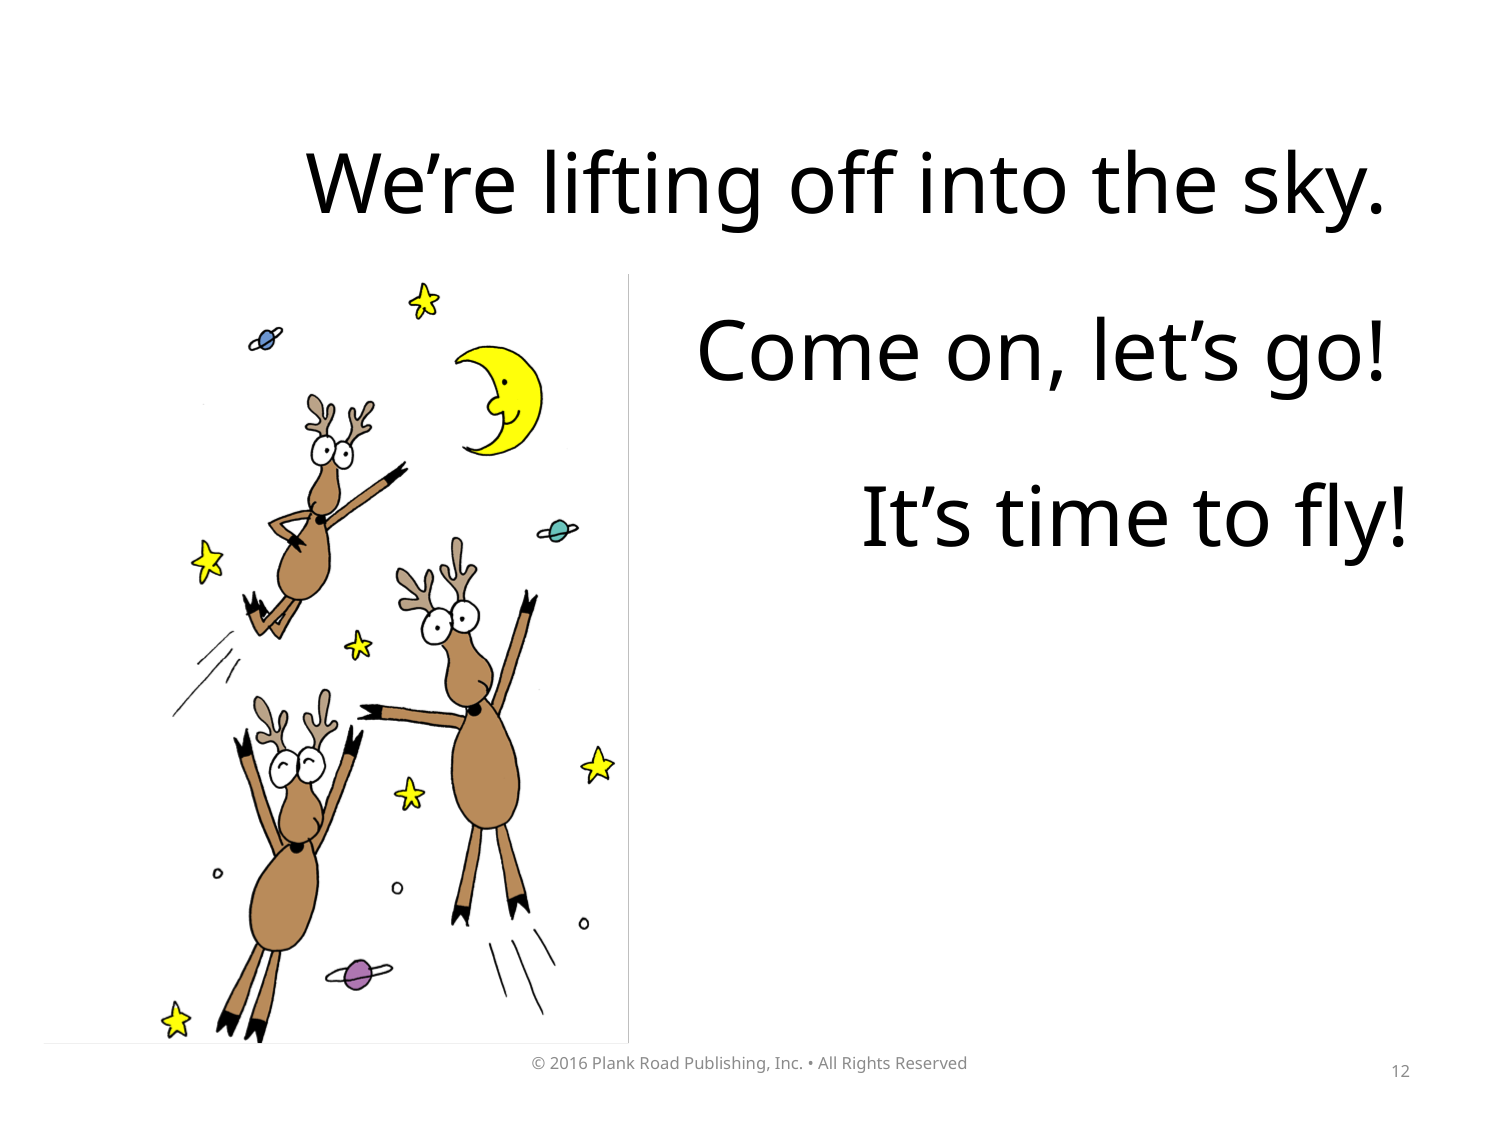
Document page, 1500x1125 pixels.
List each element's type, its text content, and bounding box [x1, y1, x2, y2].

picture [42, 272, 629, 1044]
list We’re lifting off into the sky. Come on, let’s go! It’s time to fly! [75, 72, 1425, 1014]
slide_number 12 [1074, 1042, 1425, 1103]
